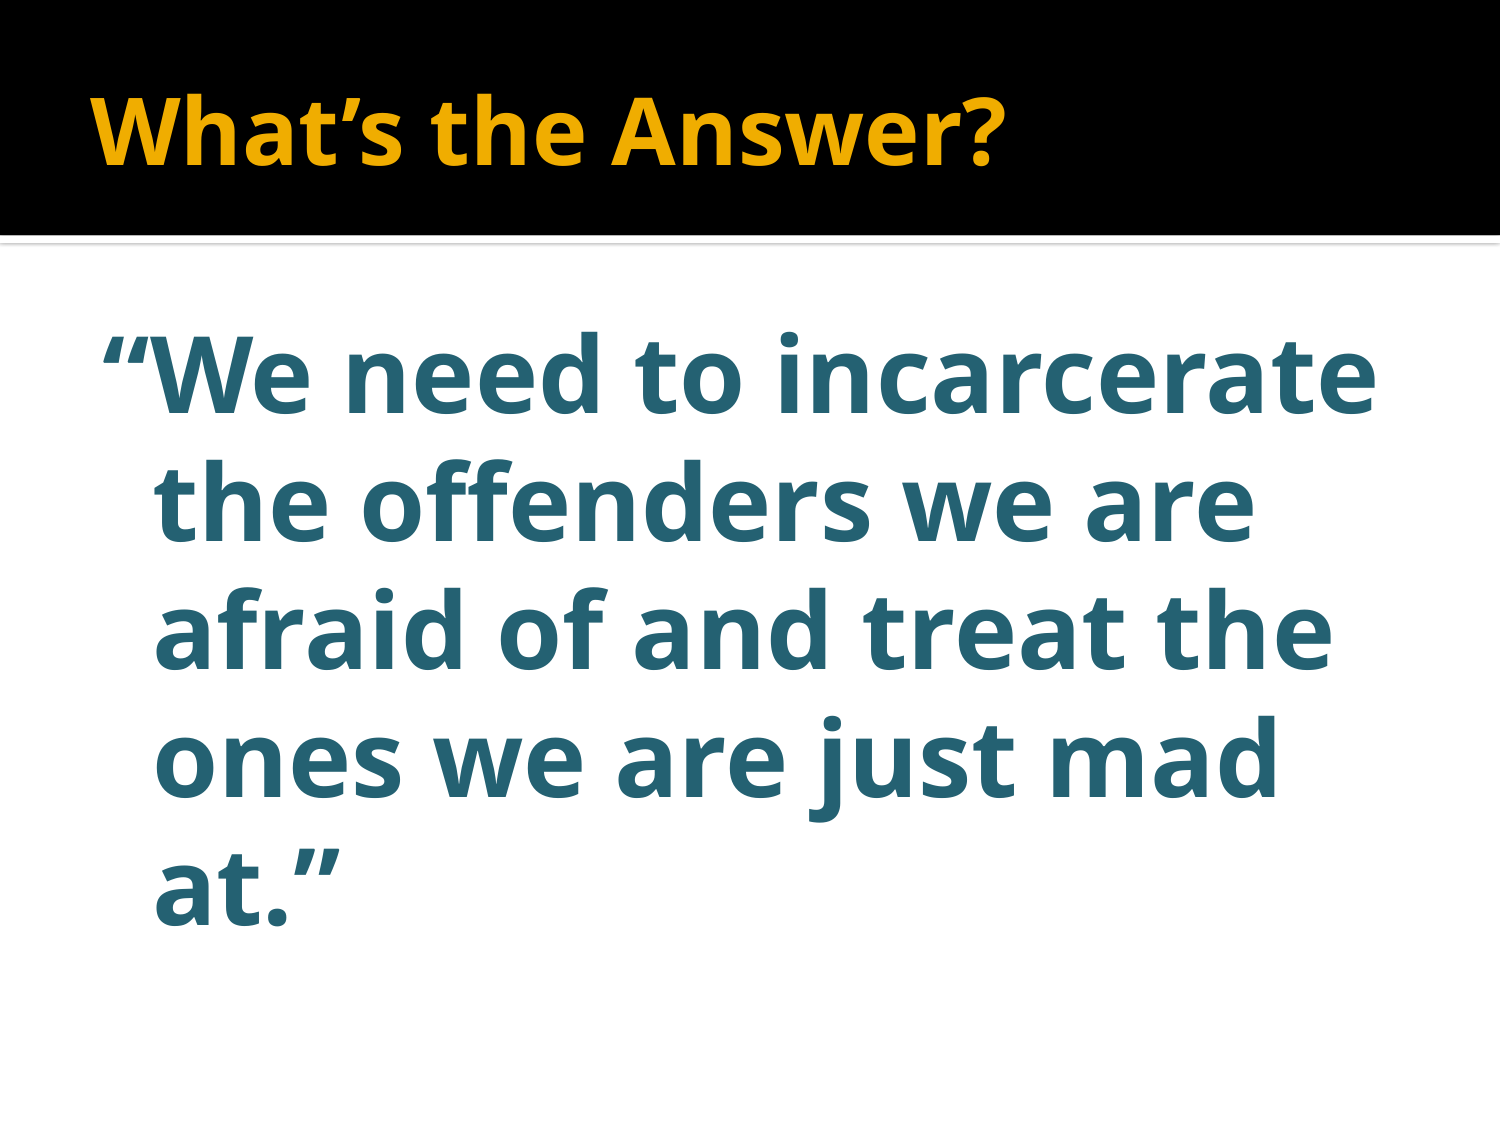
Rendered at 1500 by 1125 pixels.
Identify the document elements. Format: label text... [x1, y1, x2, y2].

title What’s the Answer? [75, 25, 1425, 231]
list “We need to incarcerate the offenders we are afraid of and treat the ones we are just mad at.” [75, 291, 1425, 1050]
